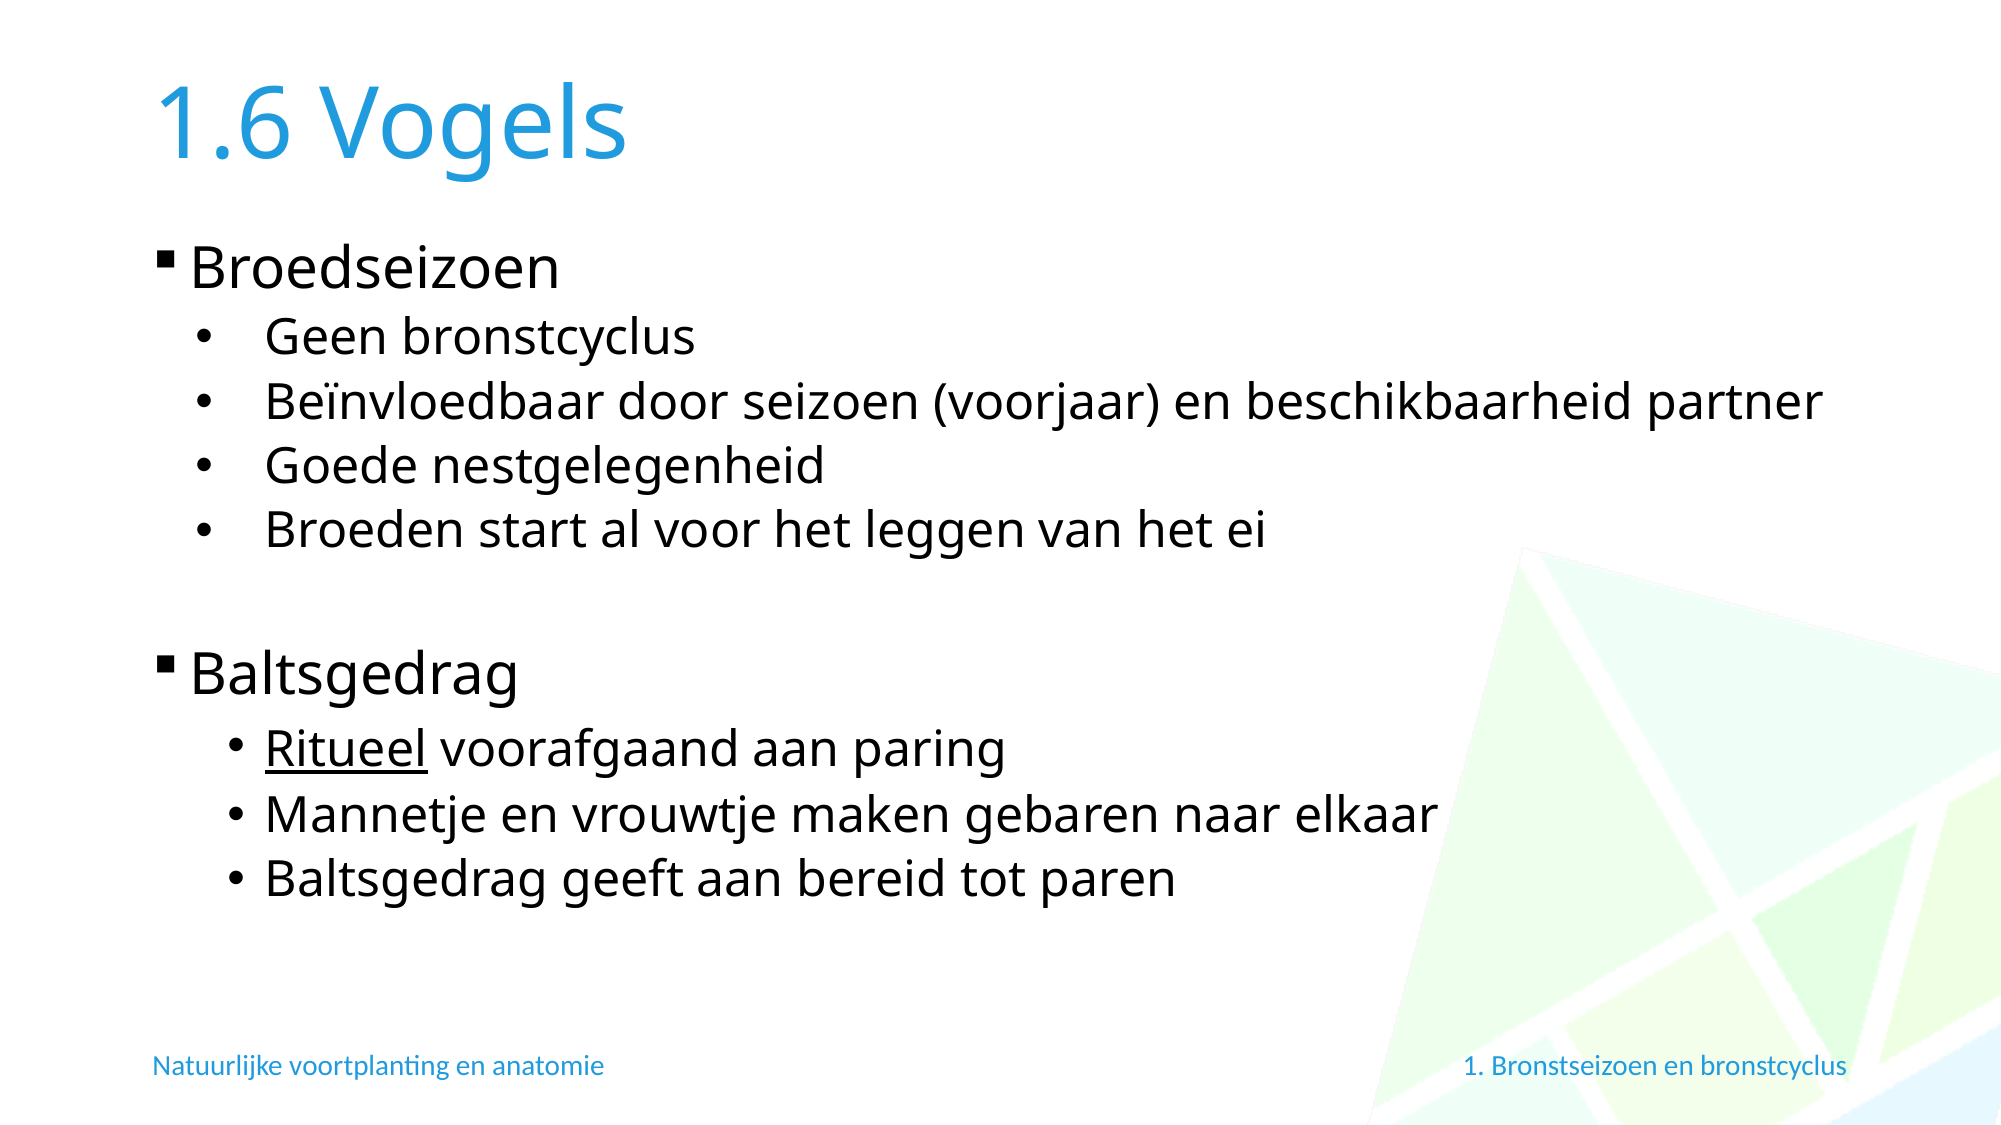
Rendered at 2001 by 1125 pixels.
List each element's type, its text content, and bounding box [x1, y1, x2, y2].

list Natuurlijke voortplanting en anatomie [137, 1042, 634, 1103]
list 1. Bronstseizoen en bronstcyclus [1412, 1042, 1863, 1103]
list Broedseizoen Geen bronstcyclus Beïnvloedbaar door seizoen (voorjaar) en beschikbaarheid partner Goede nestgelegenheid Broeden start al voor het leggen van het ei Baltsgedrag Ritueel voorafgaand aan paring Mannetje en vrouwtje maken gebaren naar elkaar Baltsgedrag geeft aan bereid tot paren [137, 230, 1863, 1014]
title 1.6 Vogels [137, 59, 1863, 193]
